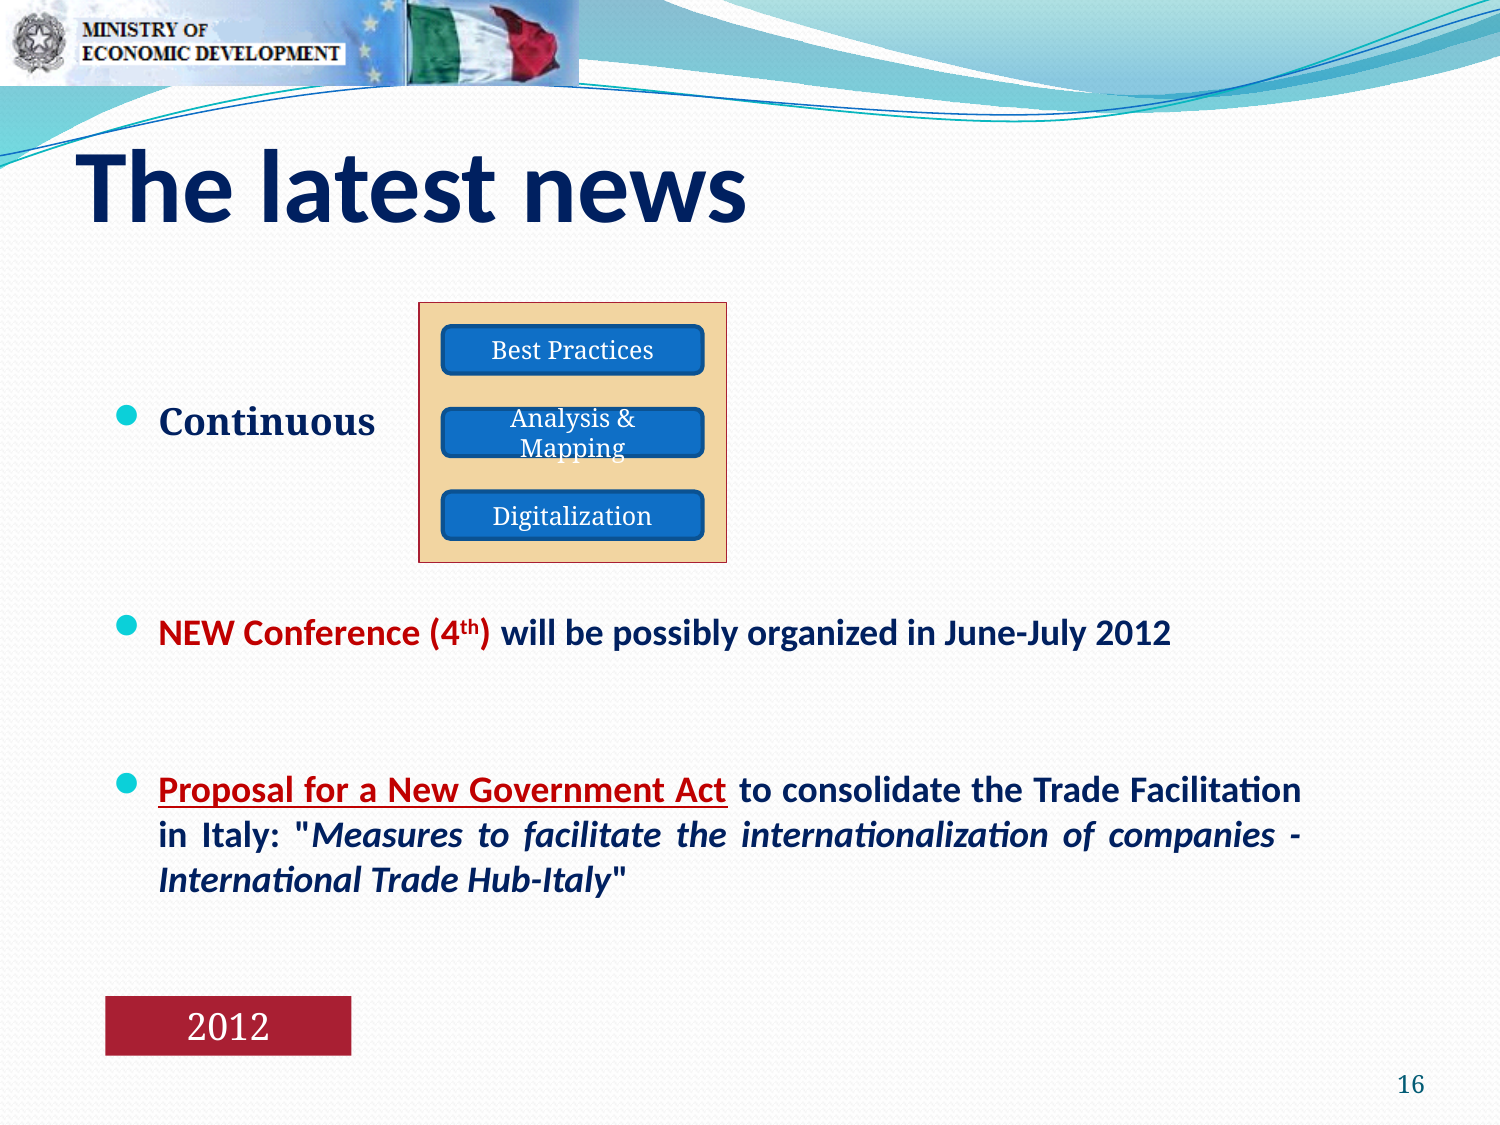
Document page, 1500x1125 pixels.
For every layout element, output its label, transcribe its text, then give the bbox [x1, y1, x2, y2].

text_box Digitalization [440, 489, 705, 541]
picture [0, 0, 579, 87]
list Continuous NEW Conference (4th) will be possibly organized in June-July 2012 Proposal for a New Government Act to consolidate the Trade Facilitation in Italy: "Measures to facilitate the internationalization of companies - International Trade Hub-Italy" [98, 338, 1317, 965]
text_box [418, 302, 727, 563]
text_box Best Practices [440, 324, 705, 376]
text_box TDR Trade Document Repository [412, 338, 733, 575]
text_box 2012 [105, 996, 352, 1056]
text_box Analysis & Mapping [440, 406, 705, 459]
slide_number 16 [1299, 1042, 1425, 1103]
title The latest news [75, 115, 1459, 244]
